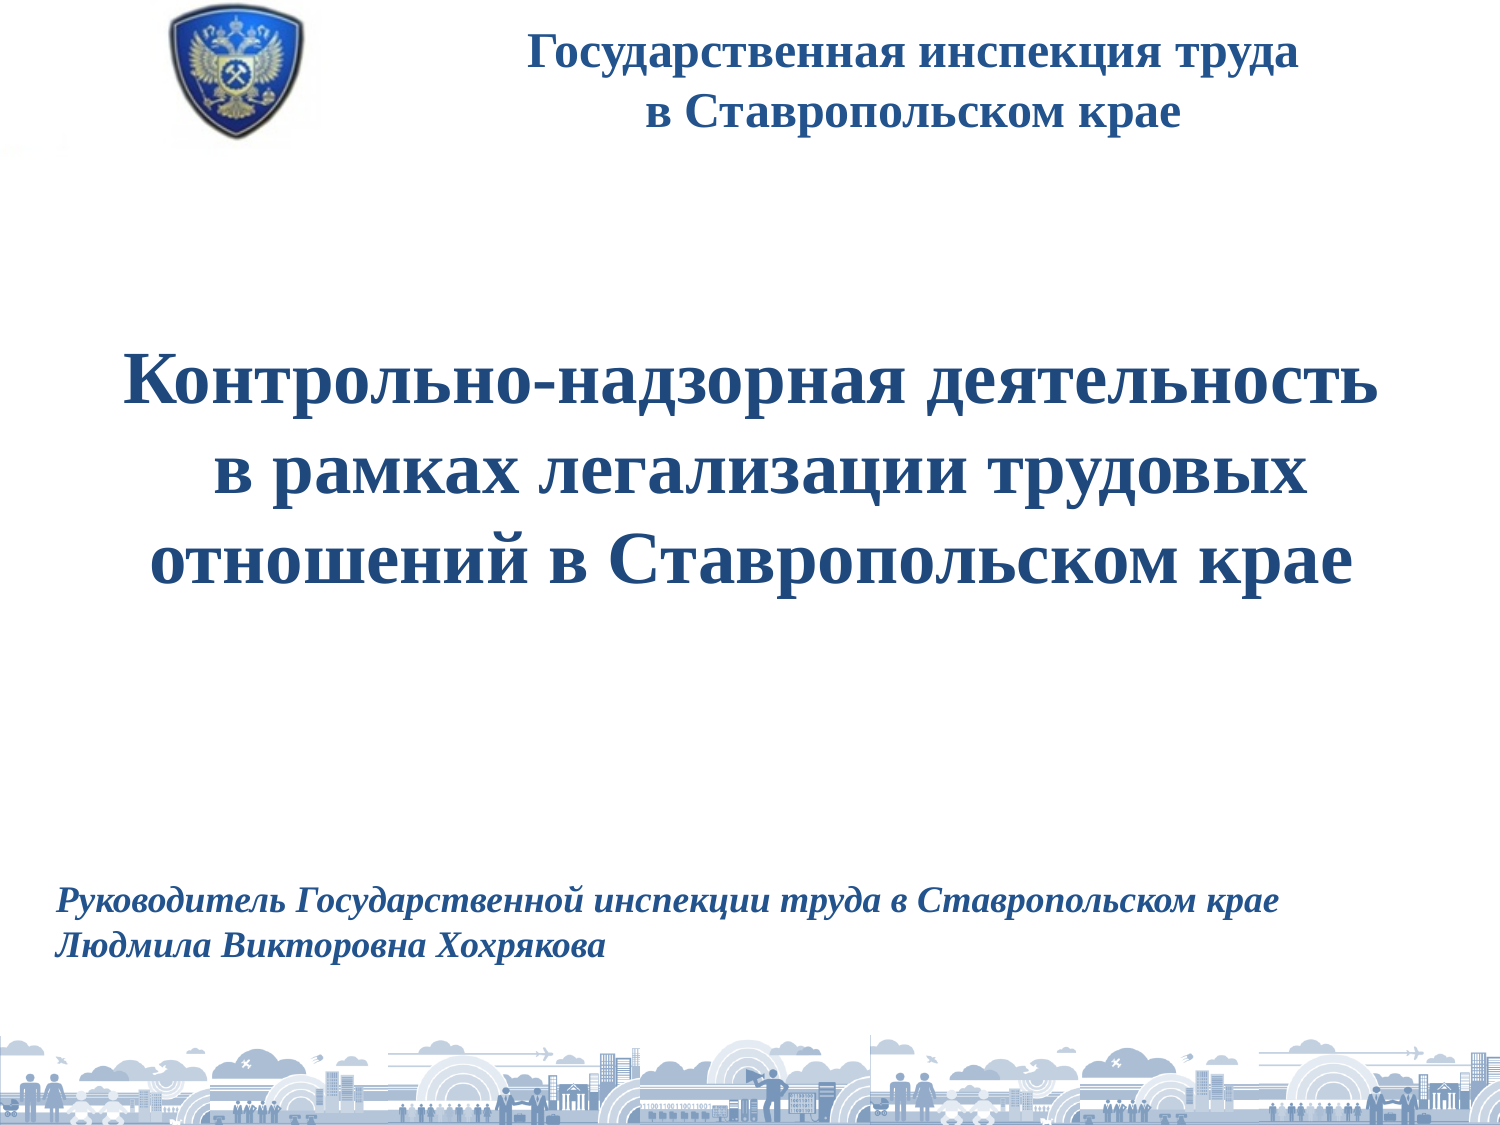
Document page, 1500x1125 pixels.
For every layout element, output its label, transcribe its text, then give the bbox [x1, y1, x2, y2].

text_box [0, 1035, 1500, 1125]
title Контрольно-надзорная деятельность в рамках легализации трудовых отношений в Ставропольском крае [76, 314, 1428, 704]
picture [0, 0, 473, 157]
text_box Руководитель Государственной инспекции труда в Ставропольском крае Людмила Викторовна Хохрякова [41, 822, 1436, 1018]
text_box Государственная инспекция труда в Ставропольском крае [477, 10, 1500, 145]
